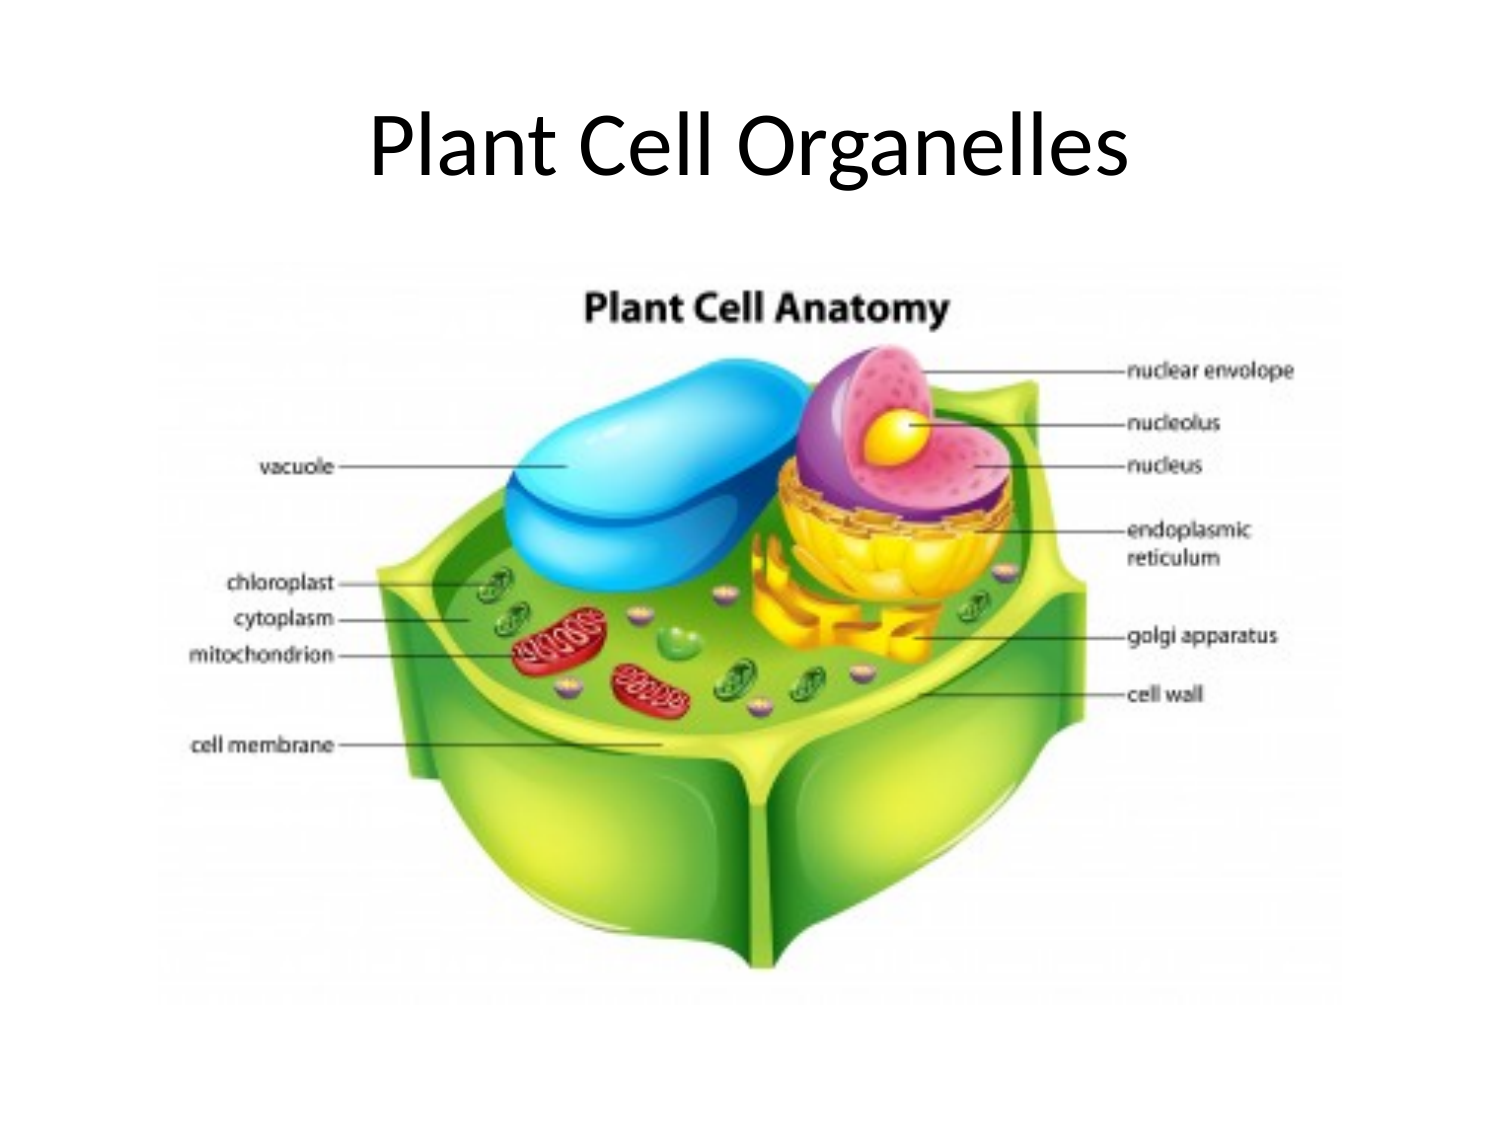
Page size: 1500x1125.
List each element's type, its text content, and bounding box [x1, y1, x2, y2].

title Plant Cell Organelles [75, 45, 1425, 233]
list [74, 262, 1426, 1006]
